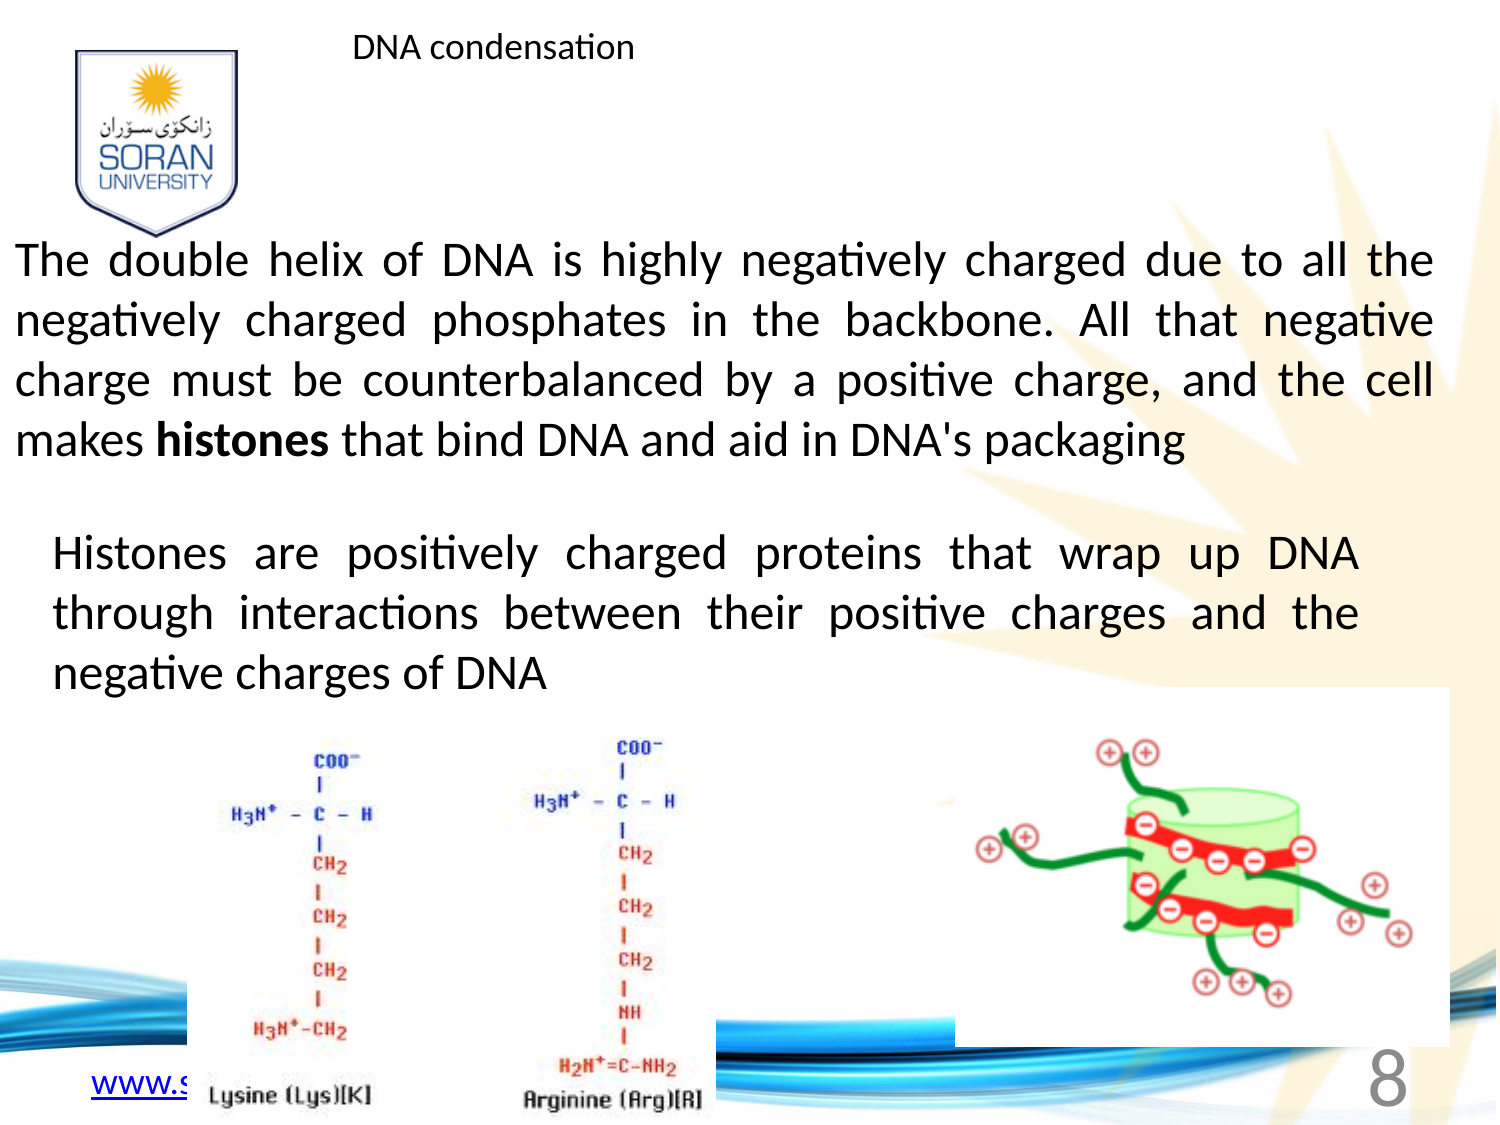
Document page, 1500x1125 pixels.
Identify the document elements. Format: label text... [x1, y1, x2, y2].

text_box DNA condensation [337, 14, 1013, 75]
text_box The double helix of DNA is highly negatively charged due to all the negatively charged phosphates in the backbone. All that negative charge must be counterbalanced by a positive charge, and the cell makes histones that bind DNA and aid in DNA's packaging [0, 219, 1450, 474]
text_box Histones are positively charged proteins that wrap up DNA through interactions between their positive charges and the negative charges of DNA [37, 512, 1375, 708]
picture [0, 99, 1500, 1125]
slide_number 8 [1074, 1055, 1425, 1103]
picture [75, 50, 238, 219]
